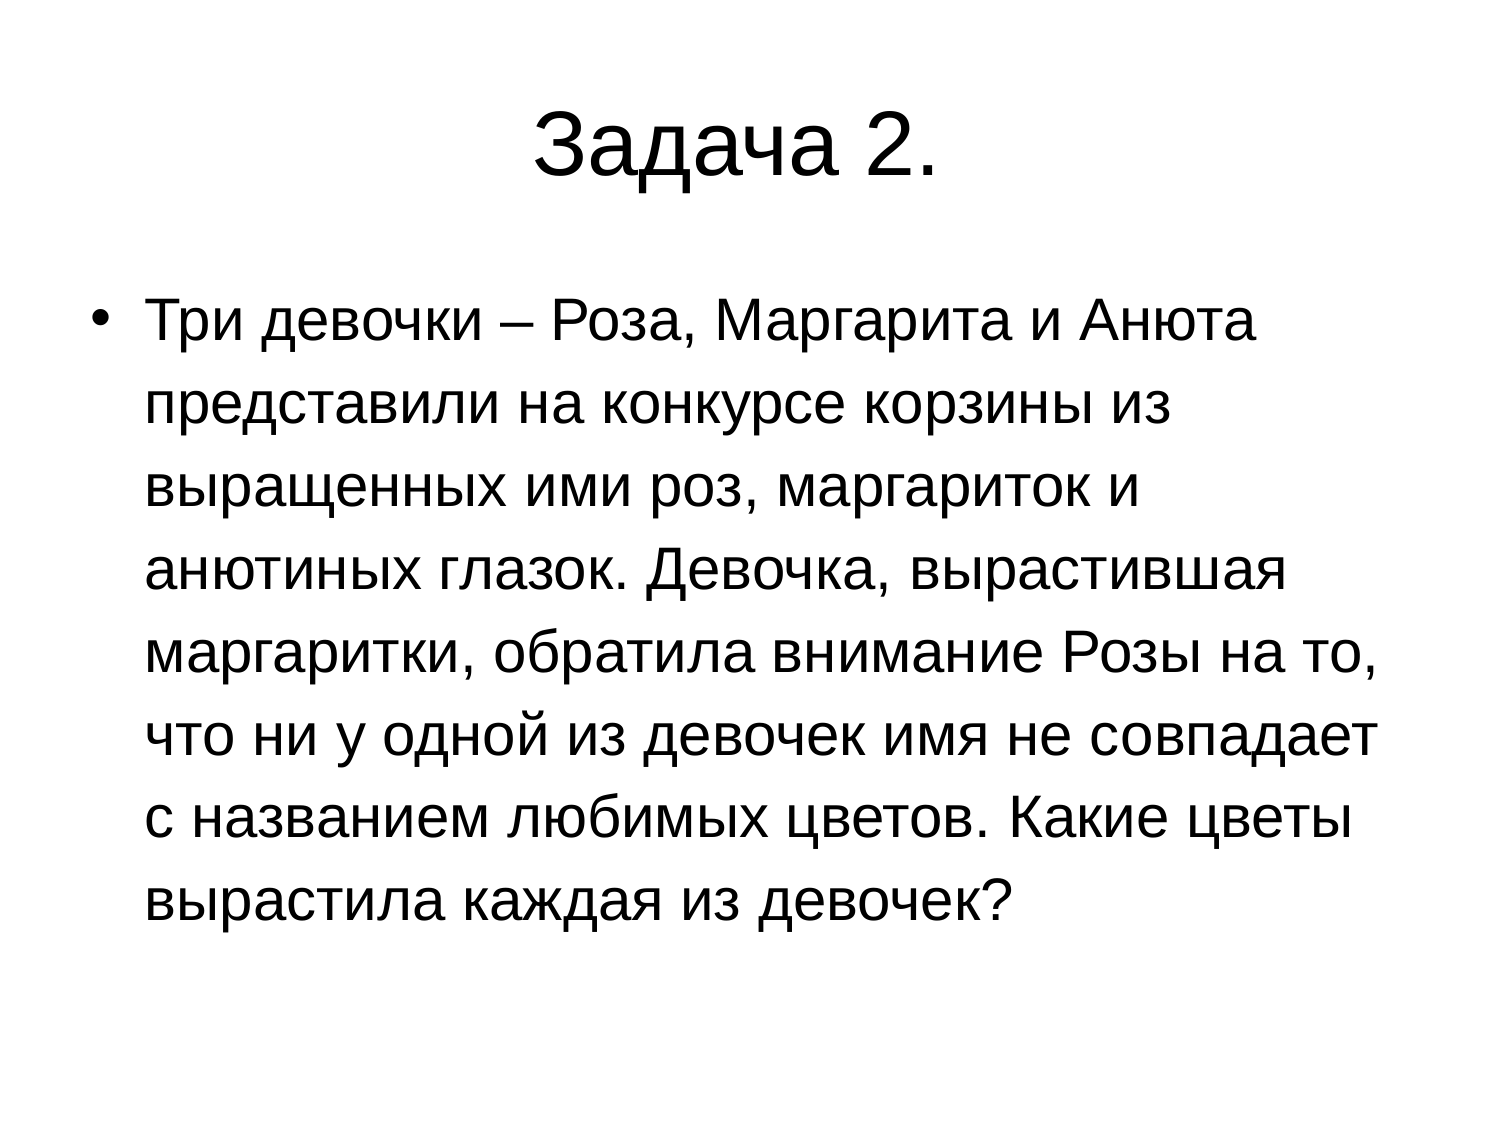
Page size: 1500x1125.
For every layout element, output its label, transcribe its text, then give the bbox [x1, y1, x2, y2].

list Три девочки – Роза, Маргарита и Анюта представили на конкурсе корзины из выращенных ими роз, маргариток и анютиных глазок. Девочка, вырастившая маргаритки, обратила внимание Розы на то, что ни у одной из девочек имя не совпадает с названием любимых цветов. Какие цветы вырастила каждая из девочек? [75, 262, 1425, 1005]
title Задача 2. [75, 45, 1425, 233]
